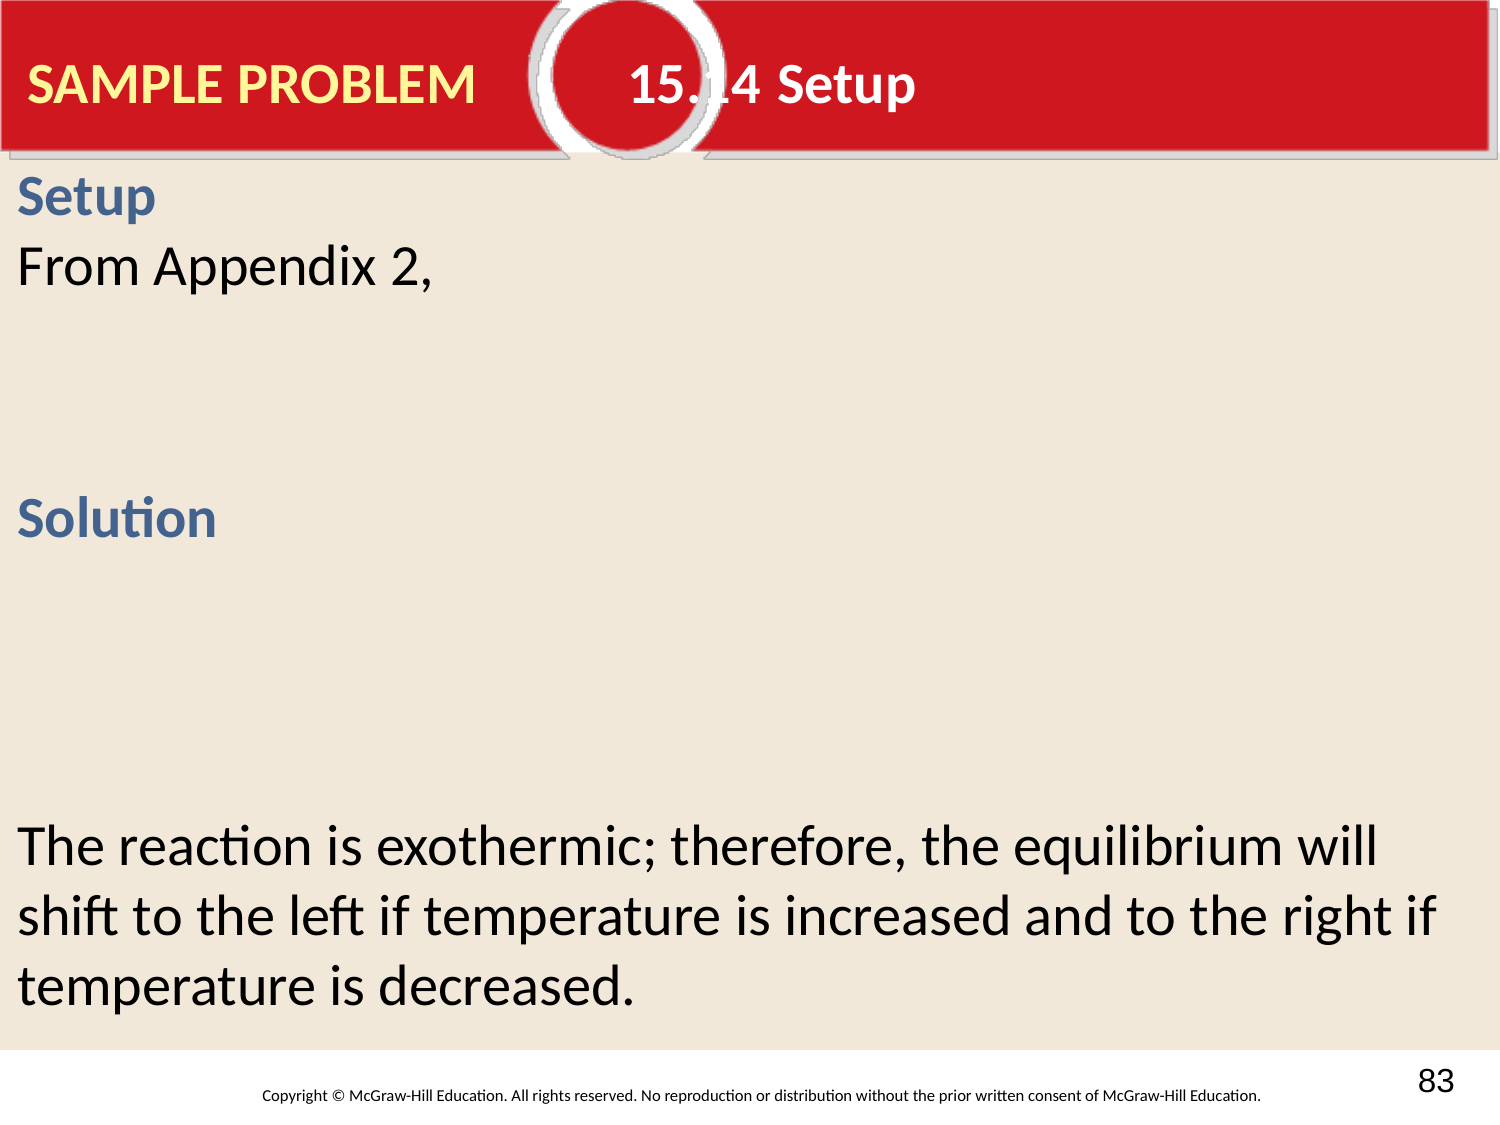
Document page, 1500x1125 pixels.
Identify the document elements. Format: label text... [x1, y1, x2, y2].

picture [0, 0, 1500, 162]
list The reaction is exothermic; therefore, the equilibrium will shift to the left if temperature is increased and to the right if temperature is decreased. [2, 799, 1466, 1000]
title SAMPLE PROBLEM 15.14 Setup [12, 37, 1475, 125]
